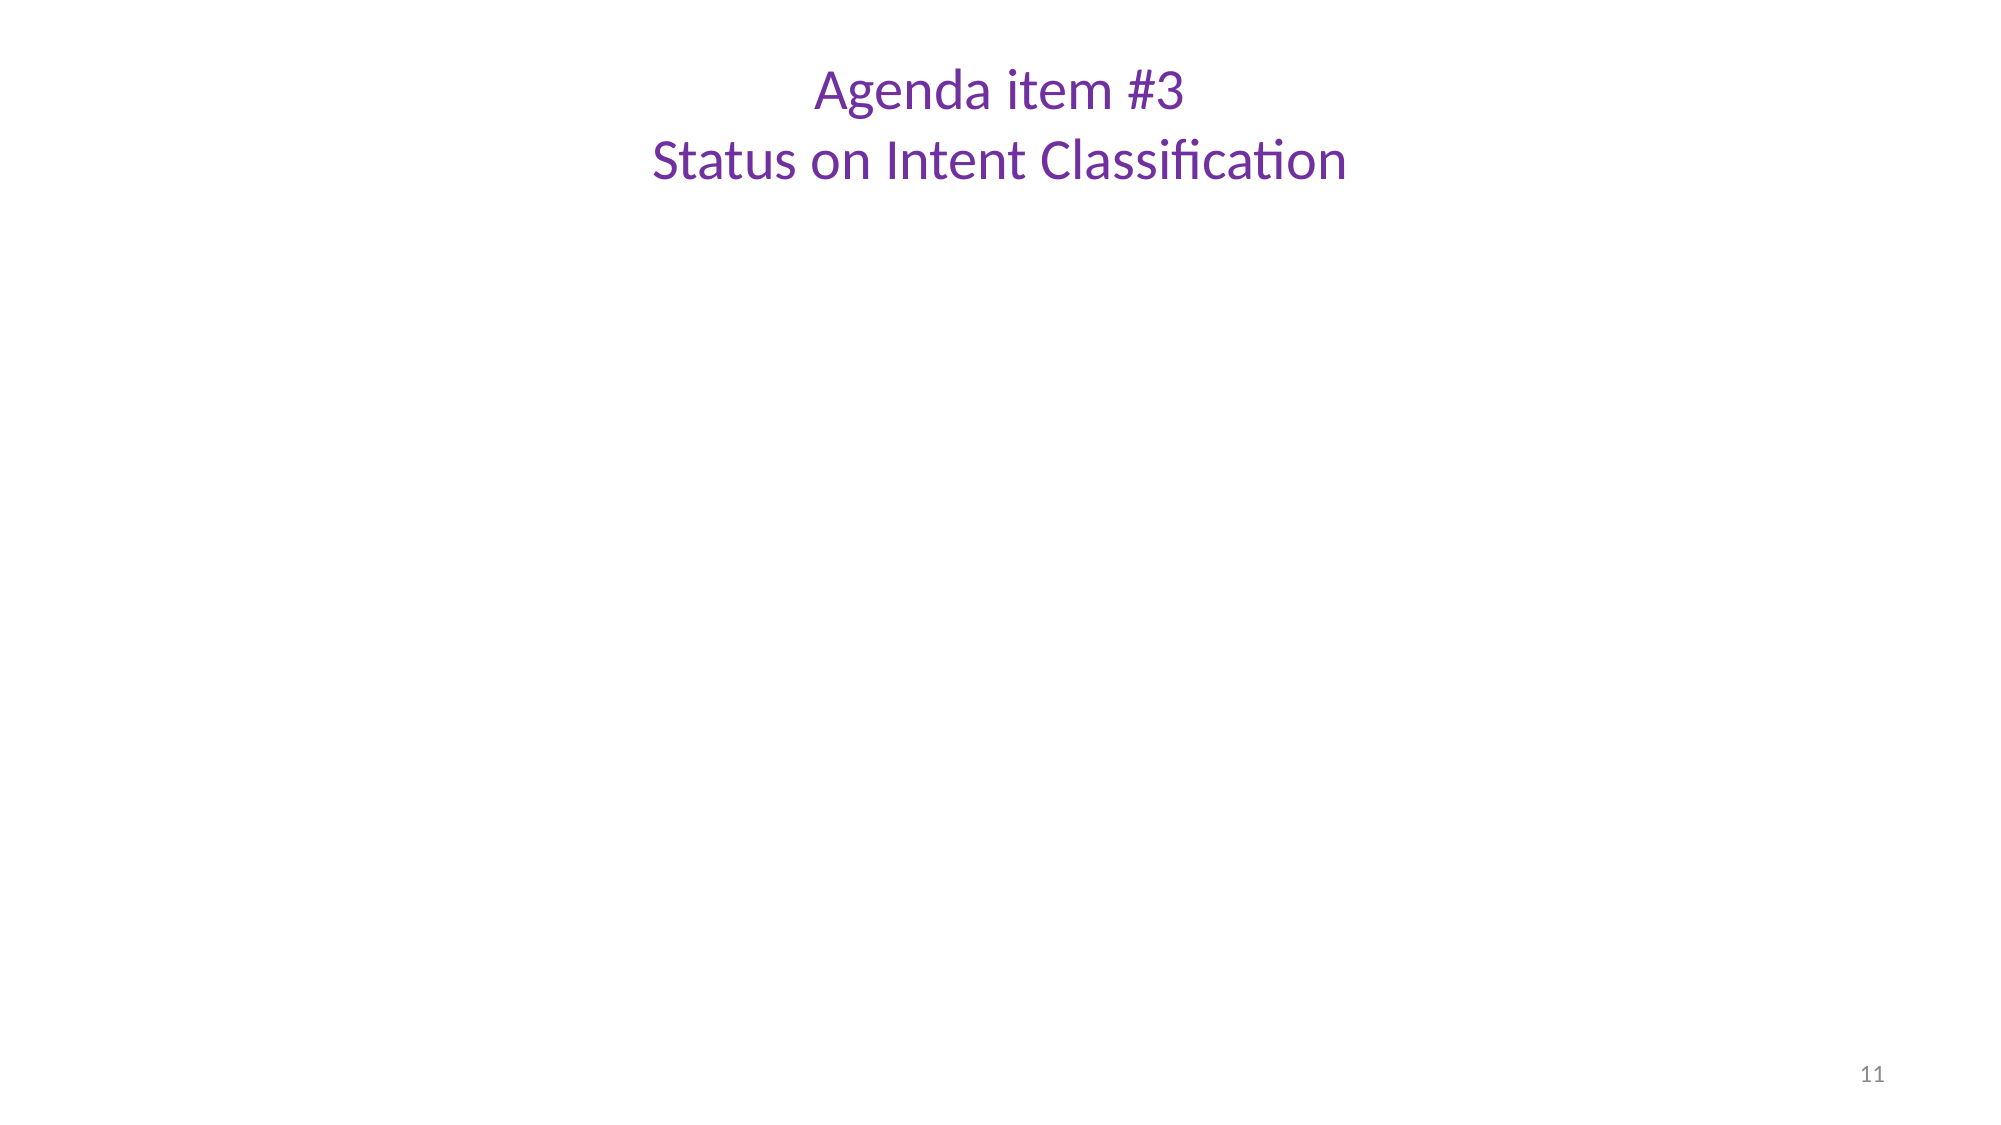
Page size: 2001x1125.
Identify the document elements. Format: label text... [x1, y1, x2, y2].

text_box 11 [1433, 1042, 1900, 1103]
text_box Agenda item #3 Status on Intent Classification [99, 55, 1900, 188]
